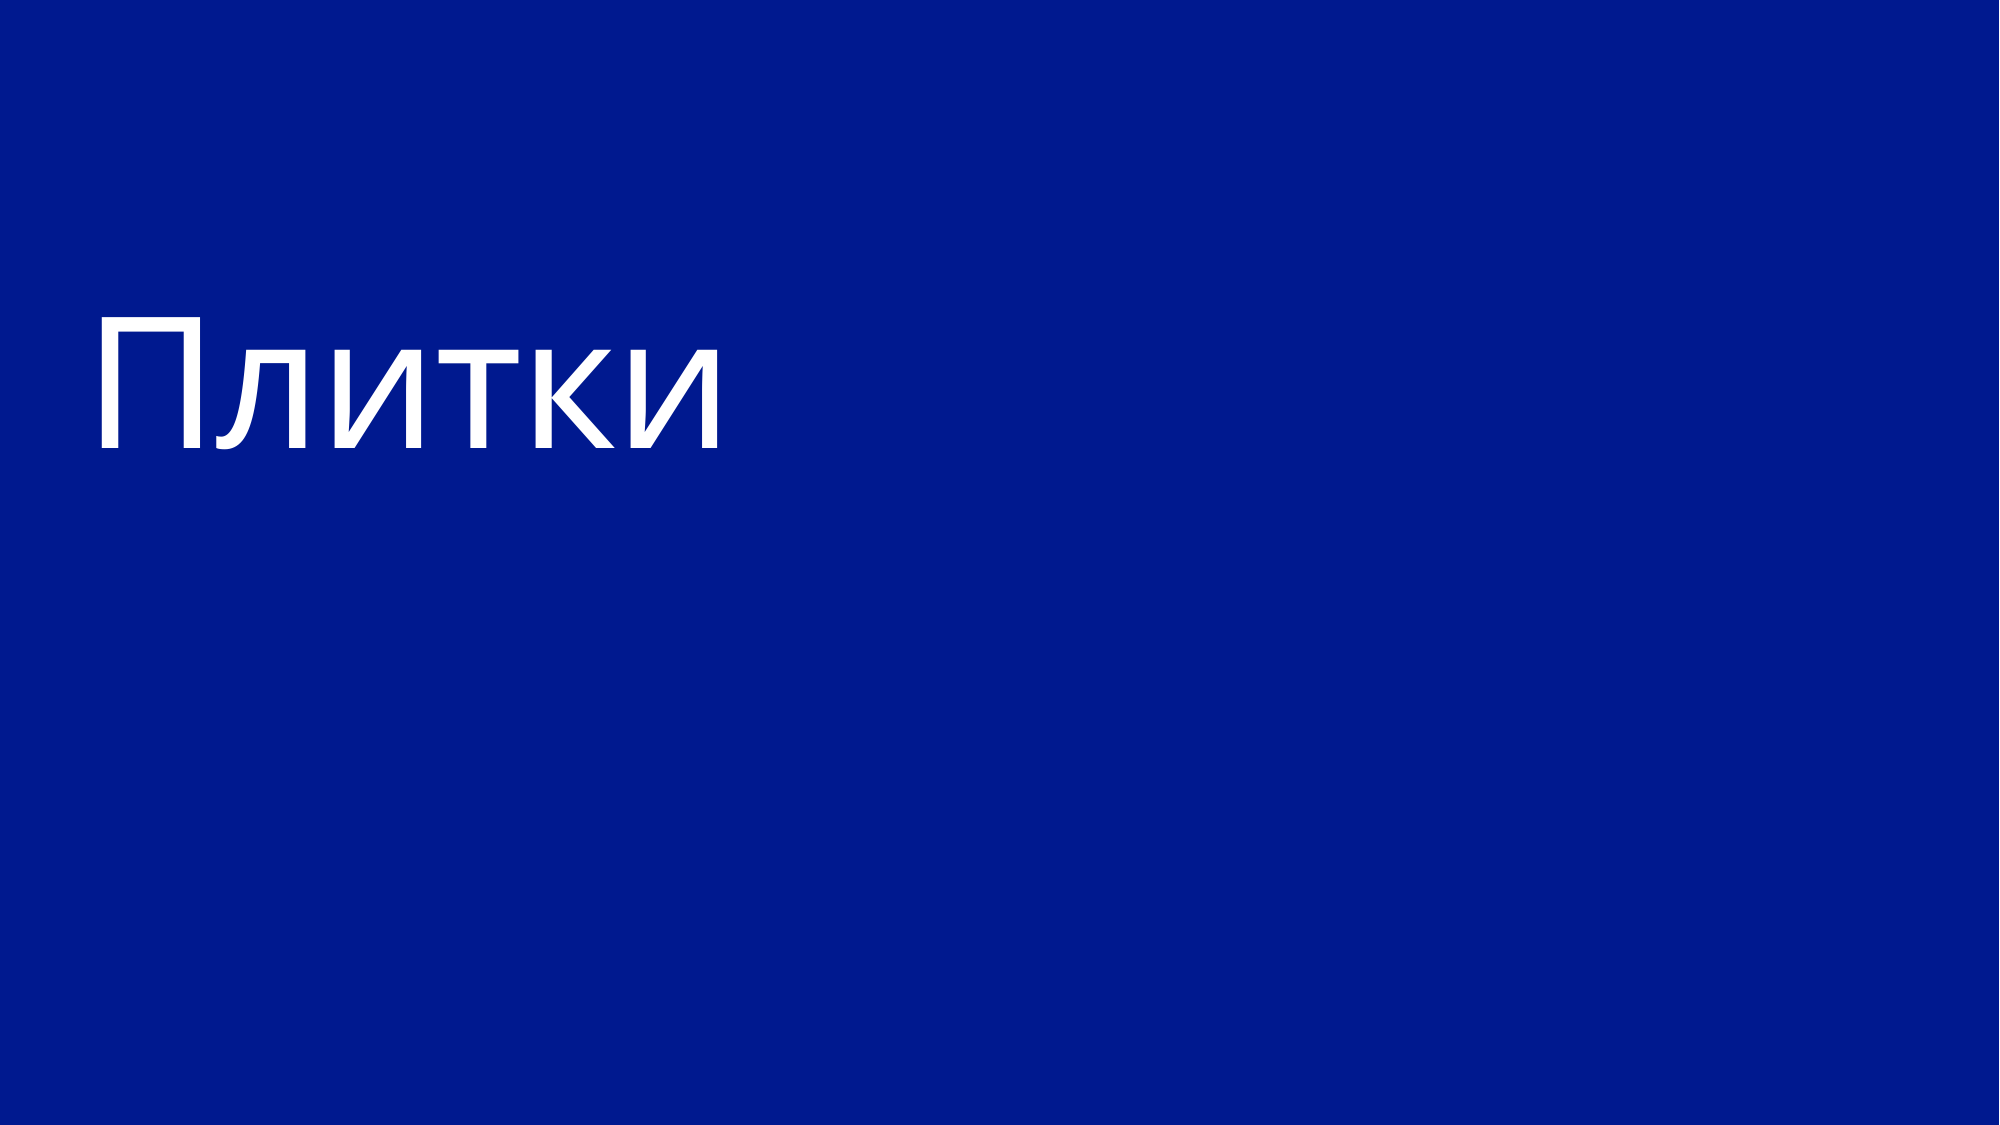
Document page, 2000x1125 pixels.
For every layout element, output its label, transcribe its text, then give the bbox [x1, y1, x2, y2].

list Плитки [84, 290, 1926, 490]
